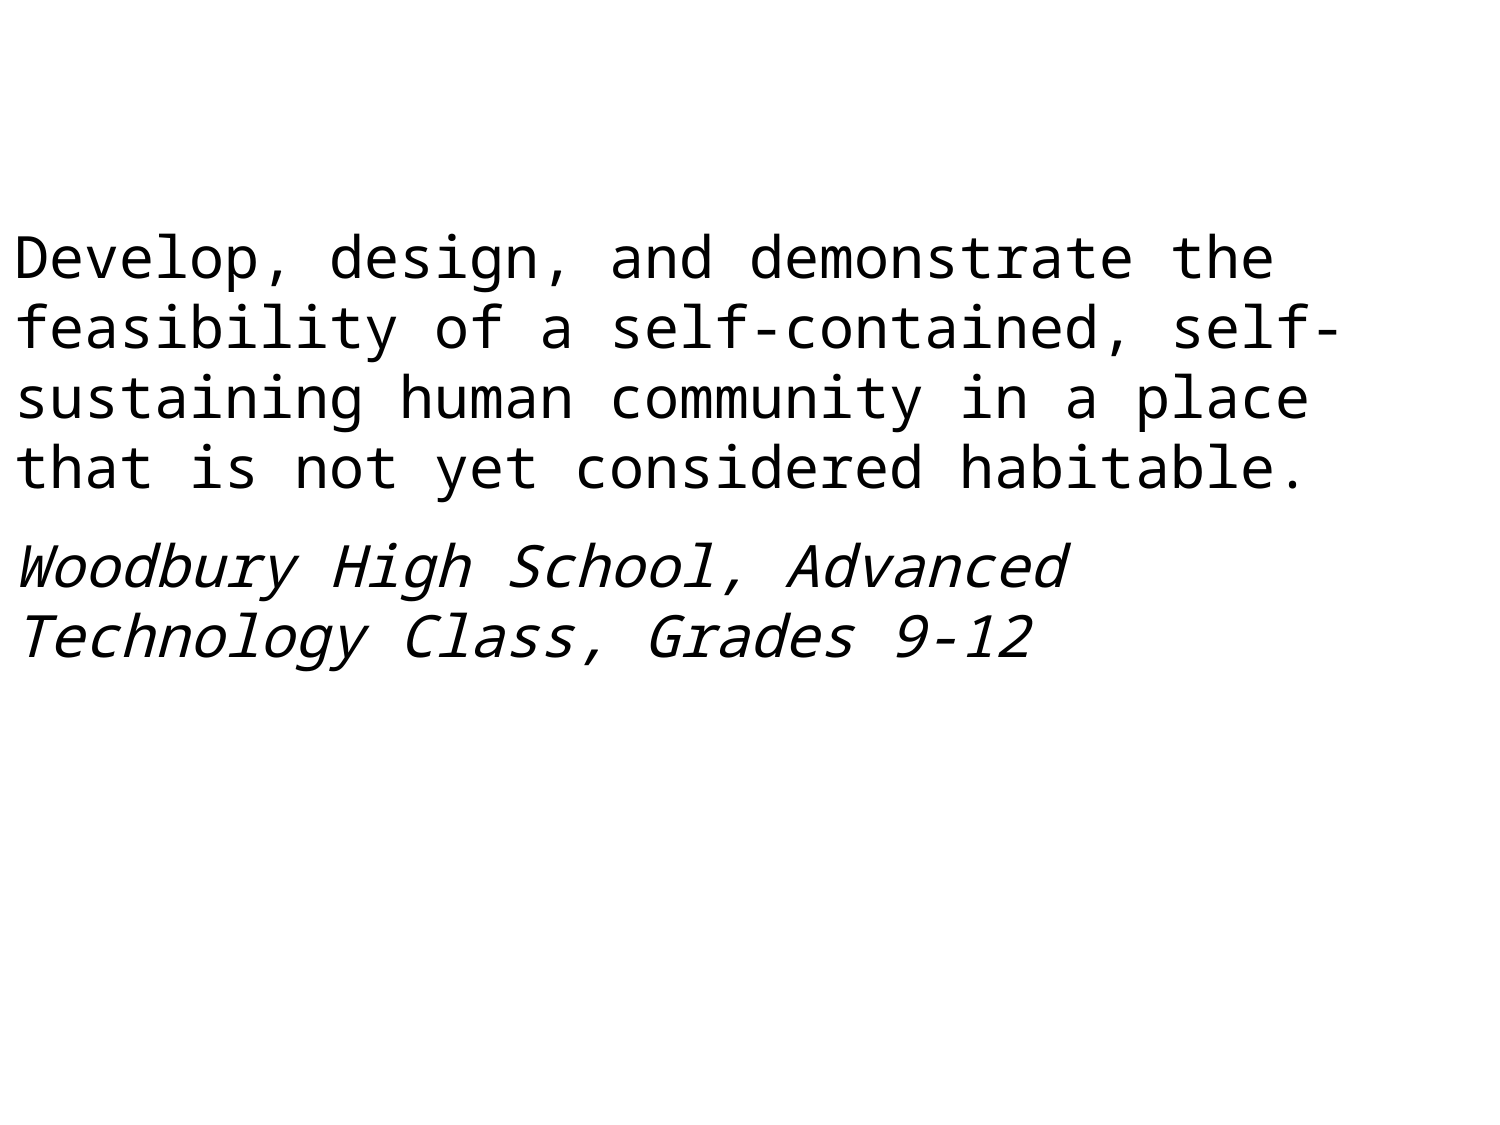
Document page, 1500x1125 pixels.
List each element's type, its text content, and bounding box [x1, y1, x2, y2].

text_box Develop, design, and demonstrate the feasibility of a self-contained, self-sustaining human community in a place that is not yet considered habitable. Woodbury High School, Advanced Technology Class, Grades 9-12 [0, 212, 1413, 776]
